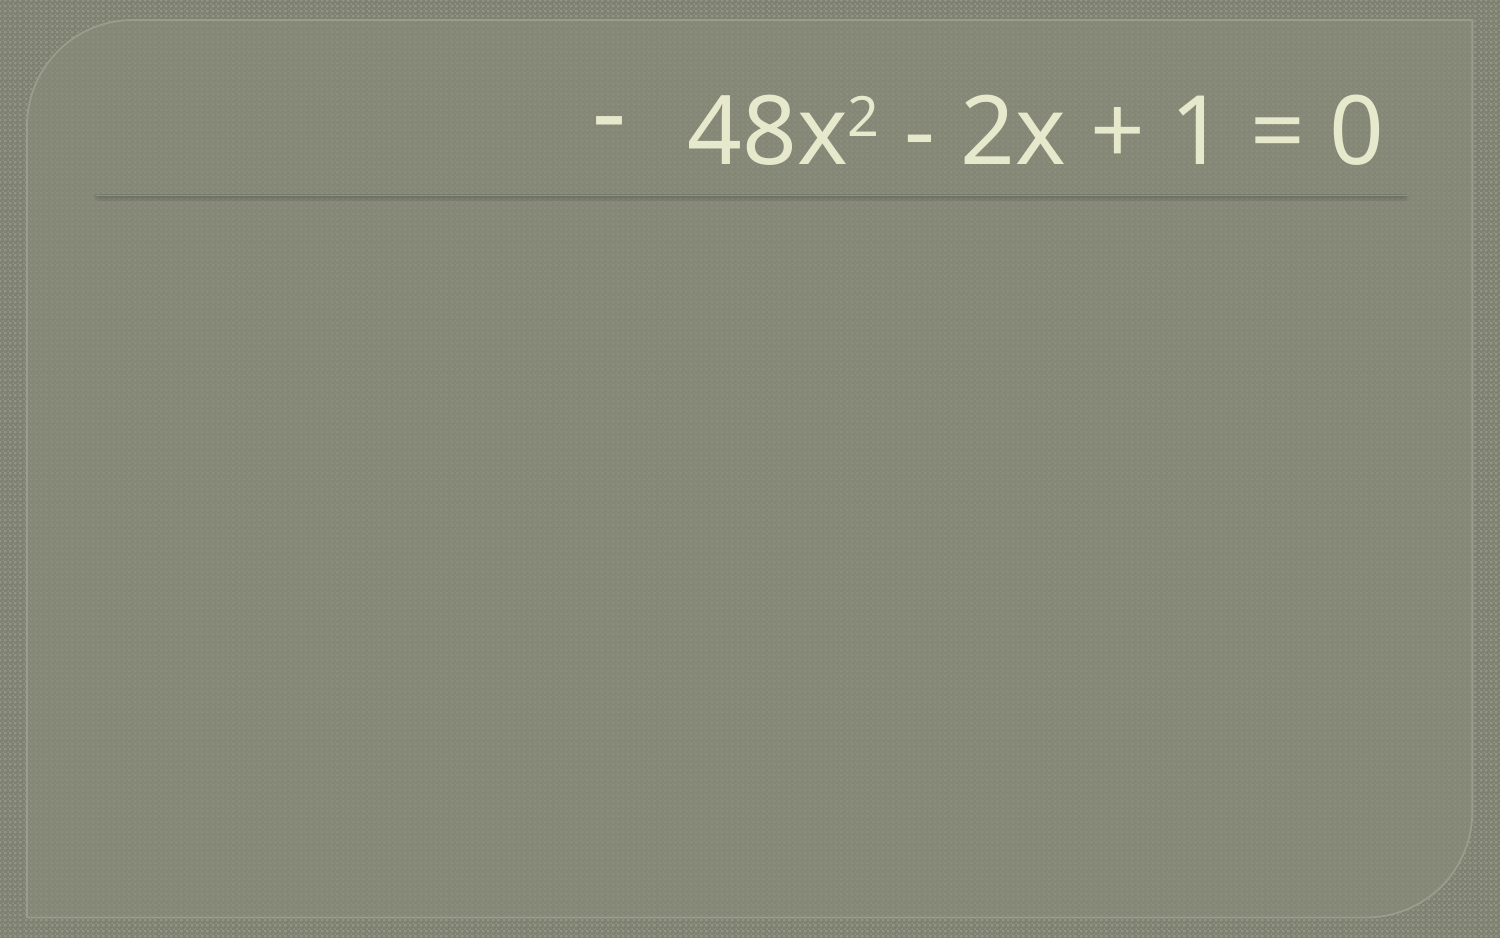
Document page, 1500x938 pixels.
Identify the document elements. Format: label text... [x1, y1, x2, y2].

title 48x2 - 2x + 1 = 0 [75, 34, 1425, 191]
